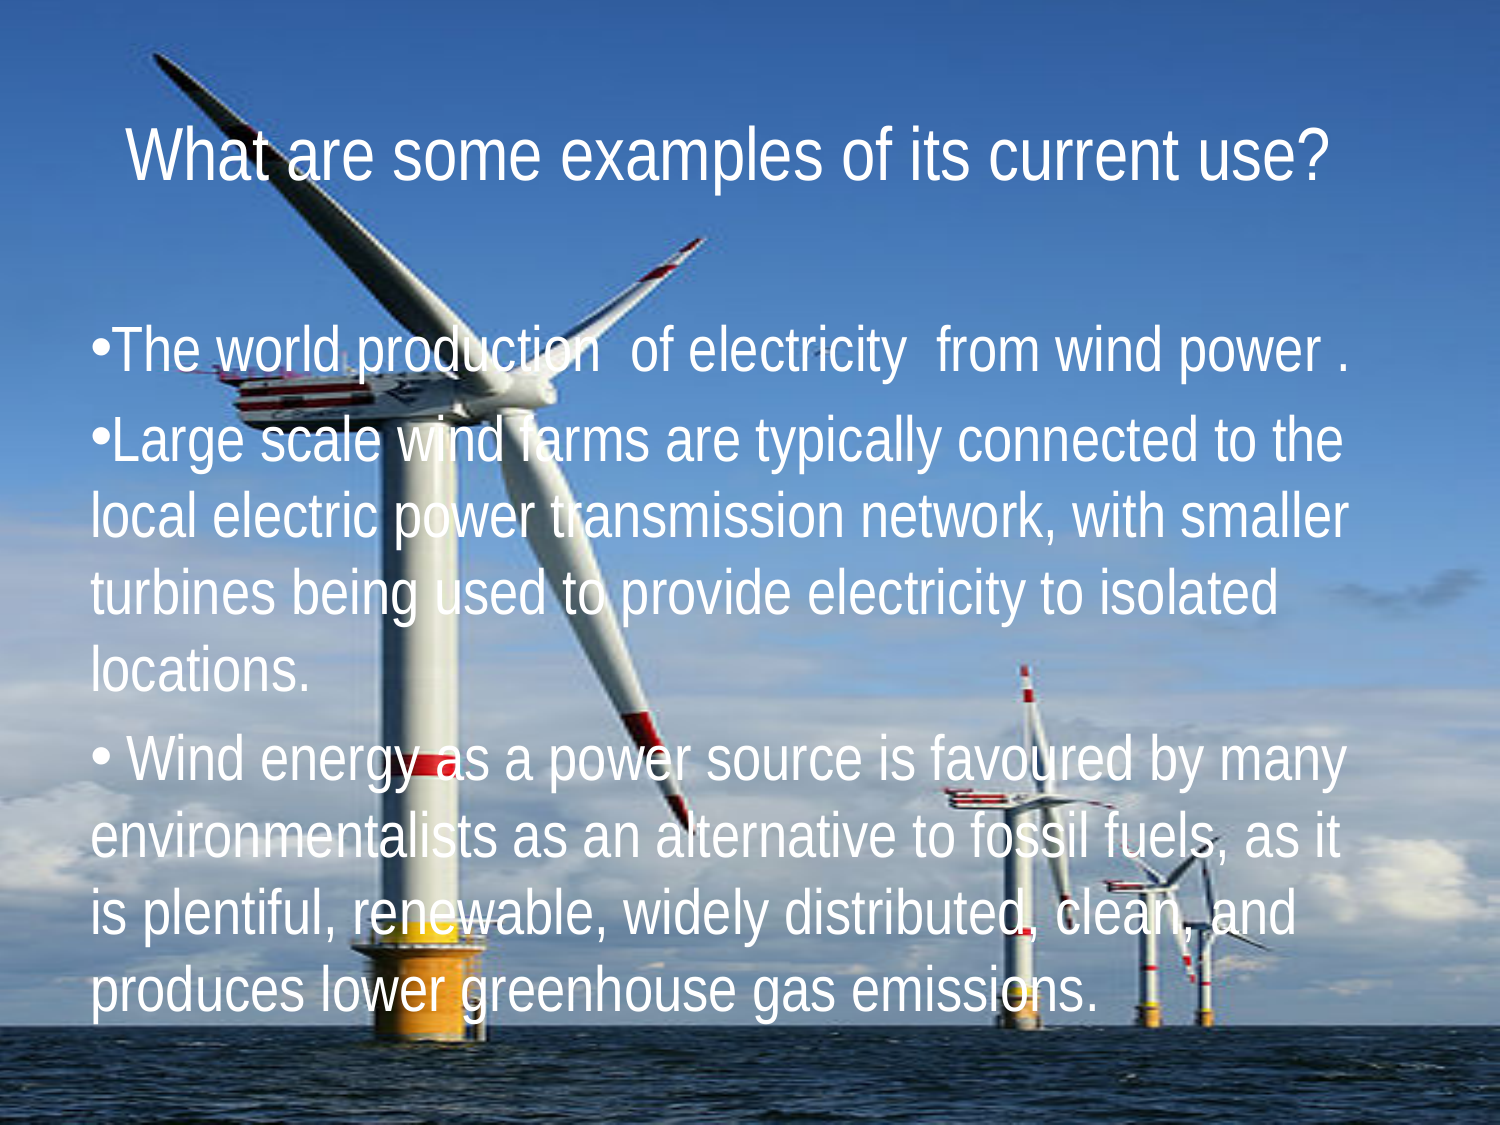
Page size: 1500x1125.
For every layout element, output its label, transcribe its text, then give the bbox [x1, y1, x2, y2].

title What are some examples of its current use? [99, 75, 1375, 299]
subtitle The world production of electricity from wind power . Large scale wind farms are typically connected to the local electric power transmission network, with smaller turbines being used to provide electricity to isolated locations. Wind energy as a power source is favoured by many environmentalists as an alternative to fossil fuels, as it is plentiful, renewable, widely distributed, clean, and produces lower greenhouse gas emissions. [75, 299, 1388, 1075]
picture [0, 0, 1500, 1125]
